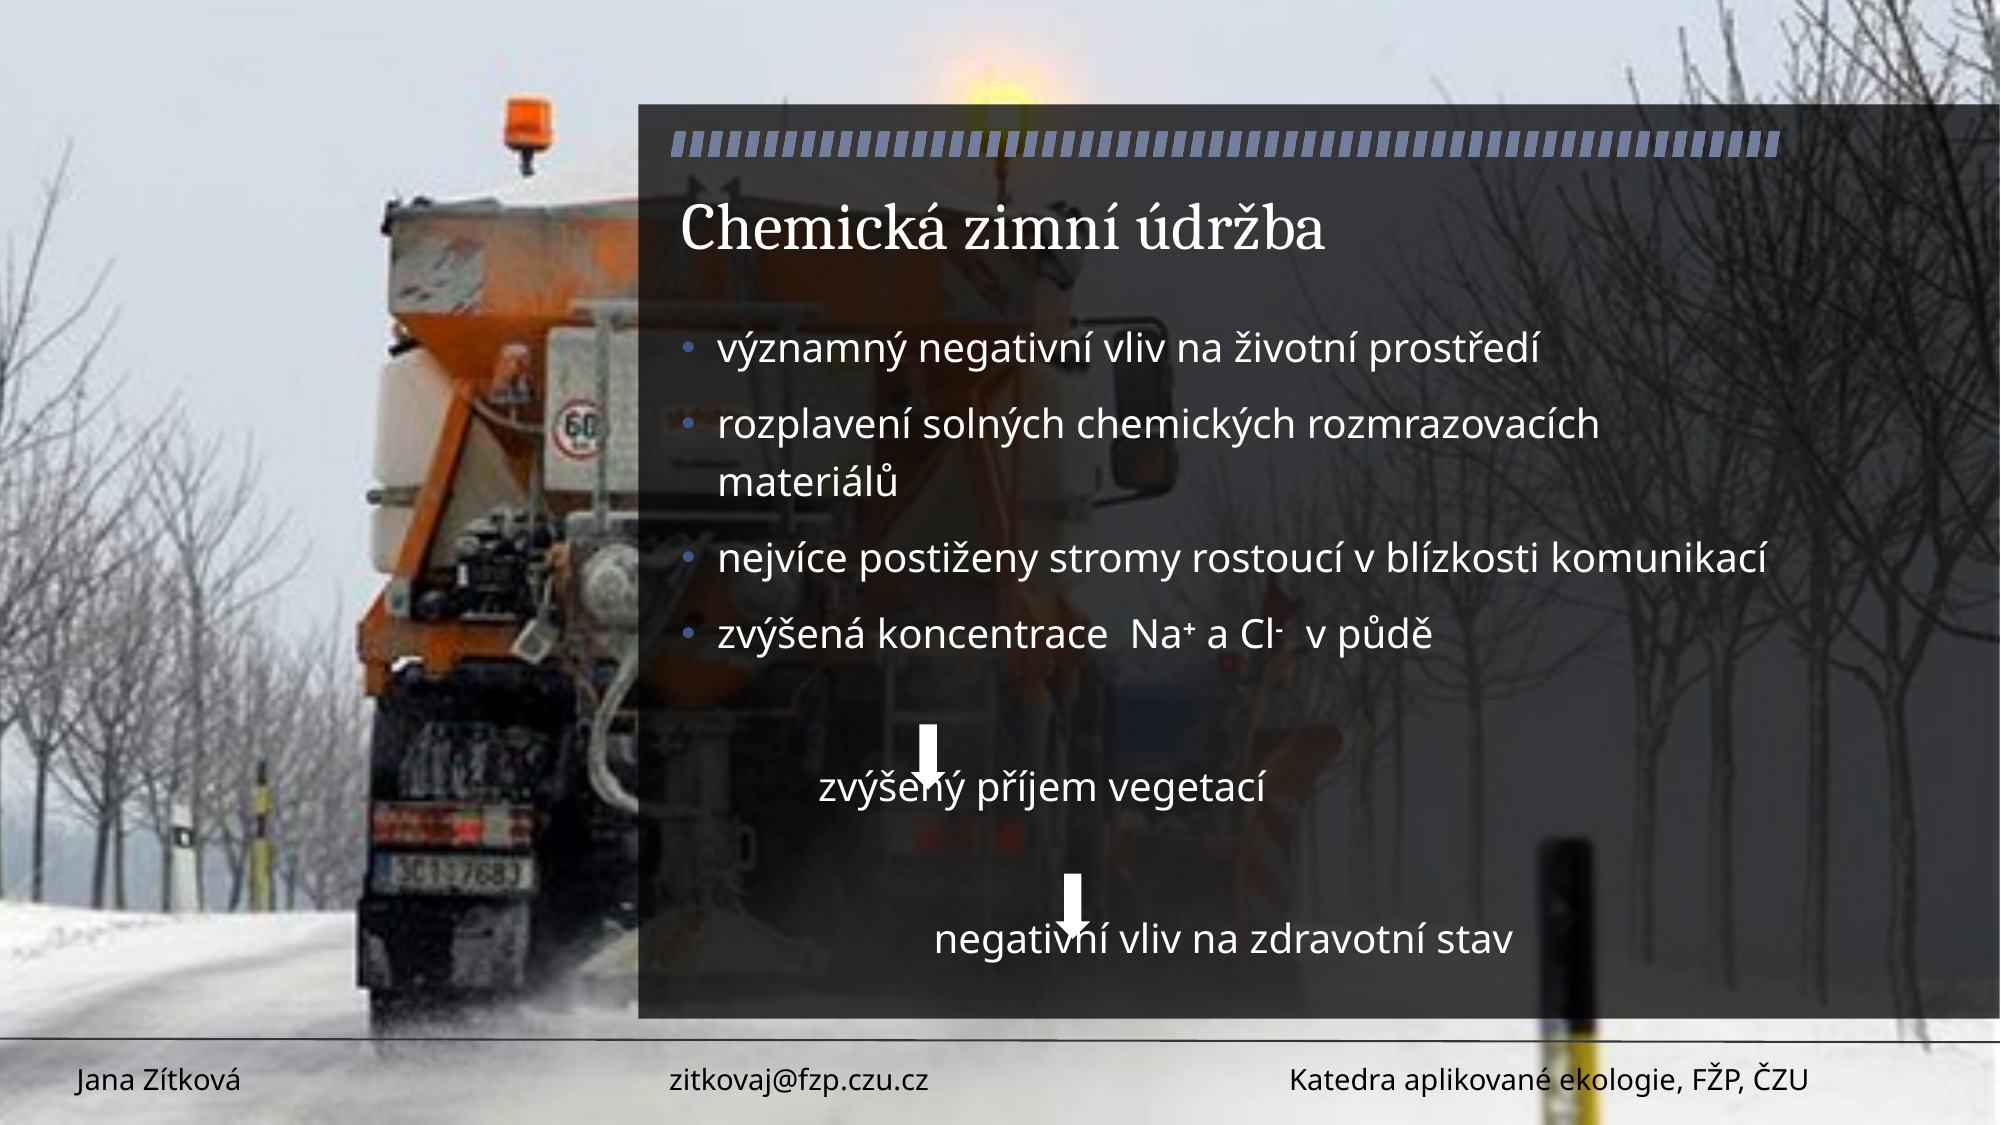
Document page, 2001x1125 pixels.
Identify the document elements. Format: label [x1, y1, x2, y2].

picture [0, 1043, 2000, 1125]
text_box [0, 1038, 2000, 1043]
picture [0, 0, 2000, 1038]
